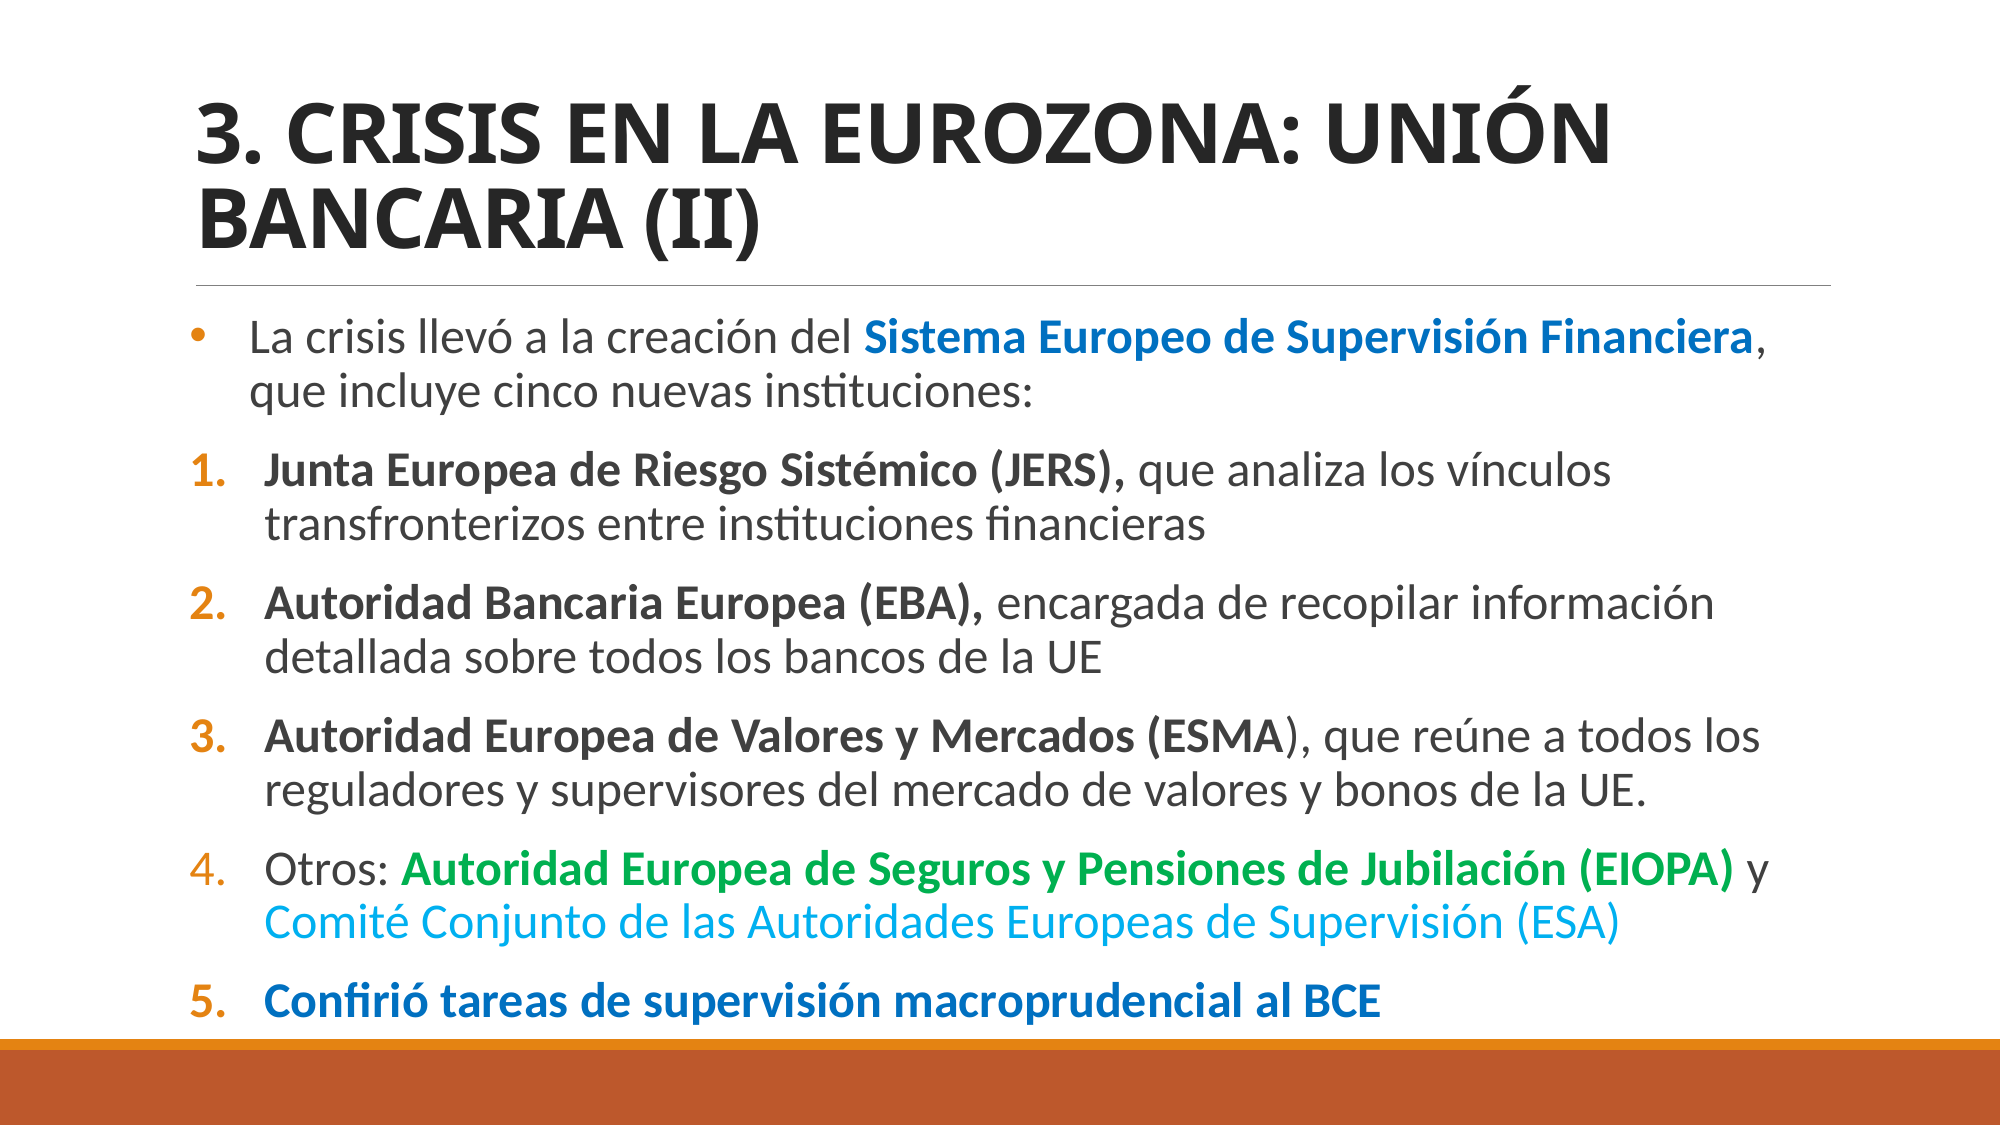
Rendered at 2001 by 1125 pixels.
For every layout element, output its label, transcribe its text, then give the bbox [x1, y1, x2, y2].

list La crisis llevó a la creación del Sistema Europeo de Supervisión Financiera, que incluye cinco nuevas instituciones: Junta Europea de Riesgo Sistémico (JERS), que analiza los vínculos transfronterizos entre instituciones financieras Autoridad Bancaria Europea (EBA), encargada de recopilar información detallada sobre todos los bancos de la UE Autoridad Europea de Valores y Mercados (ESMA), que reúne a todos los reguladores y supervisores del mercado de valores y bonos de la UE. Otros: Autoridad Europea de Seguros y Pensiones de Jubilación (EIOPA) y Comité Conjunto de las Autoridades Europeas de Supervisión (ESA) Confirió tareas de supervisión macroprudencial al BCE [189, 302, 1840, 1024]
text_box 3. CRISIS EN LA EUROZONA: UNIÓN BANCARIA (II) [180, 157, 1840, 274]
